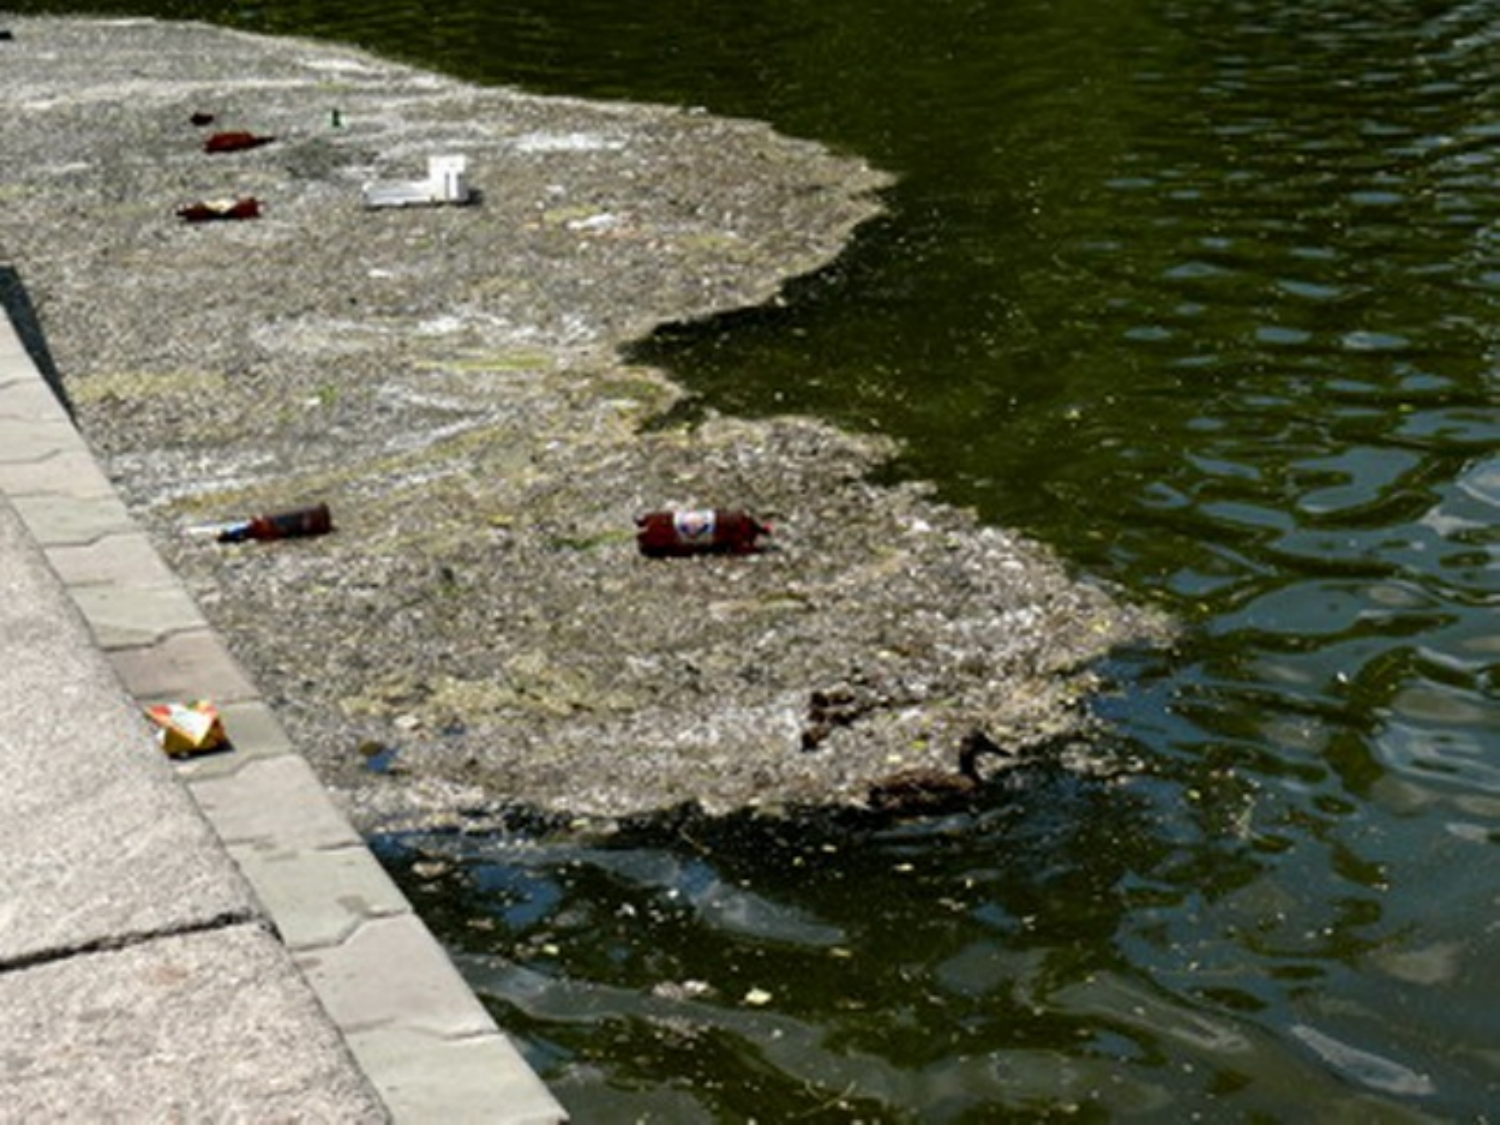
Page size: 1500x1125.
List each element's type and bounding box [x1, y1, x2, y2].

list [0, 0, 1500, 1125]
